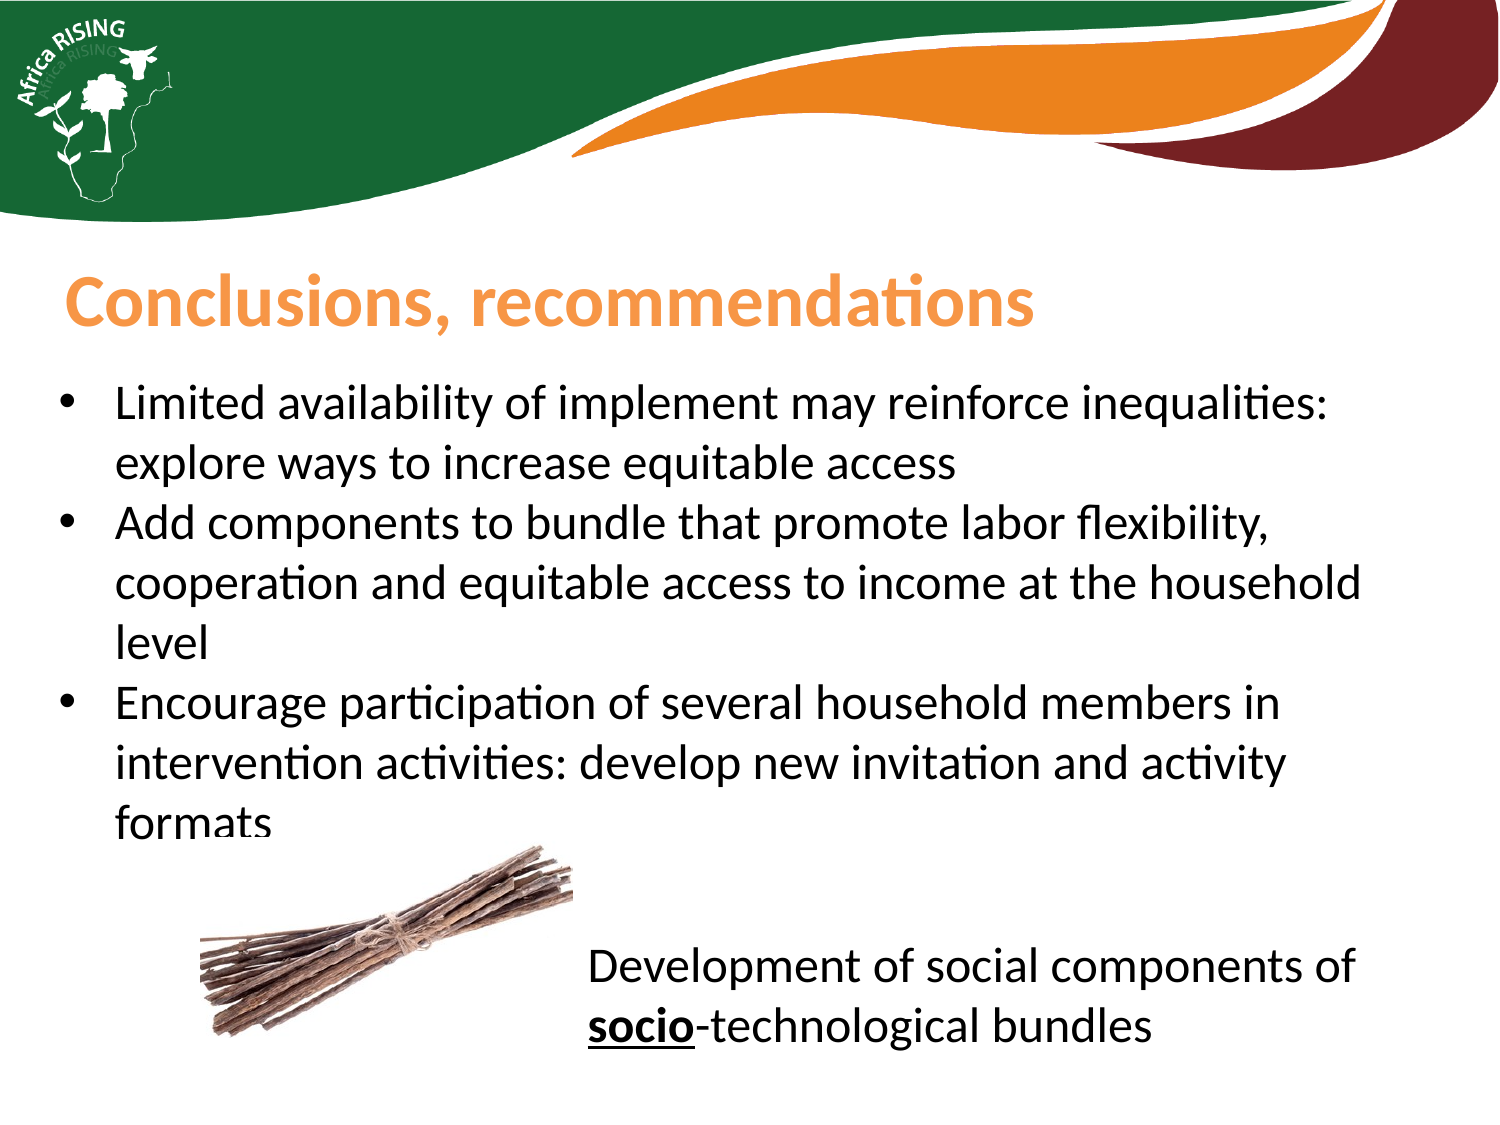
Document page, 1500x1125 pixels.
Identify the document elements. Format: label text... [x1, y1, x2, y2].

text_box Limited availability of implement may reinforce inequalities: explore ways to increase equitable access Add components to bundle that promote labor flexibility, cooperation and equitable access to income at the household level Encourage participation of several household members in intervention activities: develop new invitation and activity formats [43, 362, 1457, 858]
text_box Development of social components of socio-technological bundles [572, 924, 1441, 1060]
title Conclusions, recommendations [50, 187, 1500, 326]
picture [0, 0, 1499, 222]
picture [199, 837, 574, 1038]
